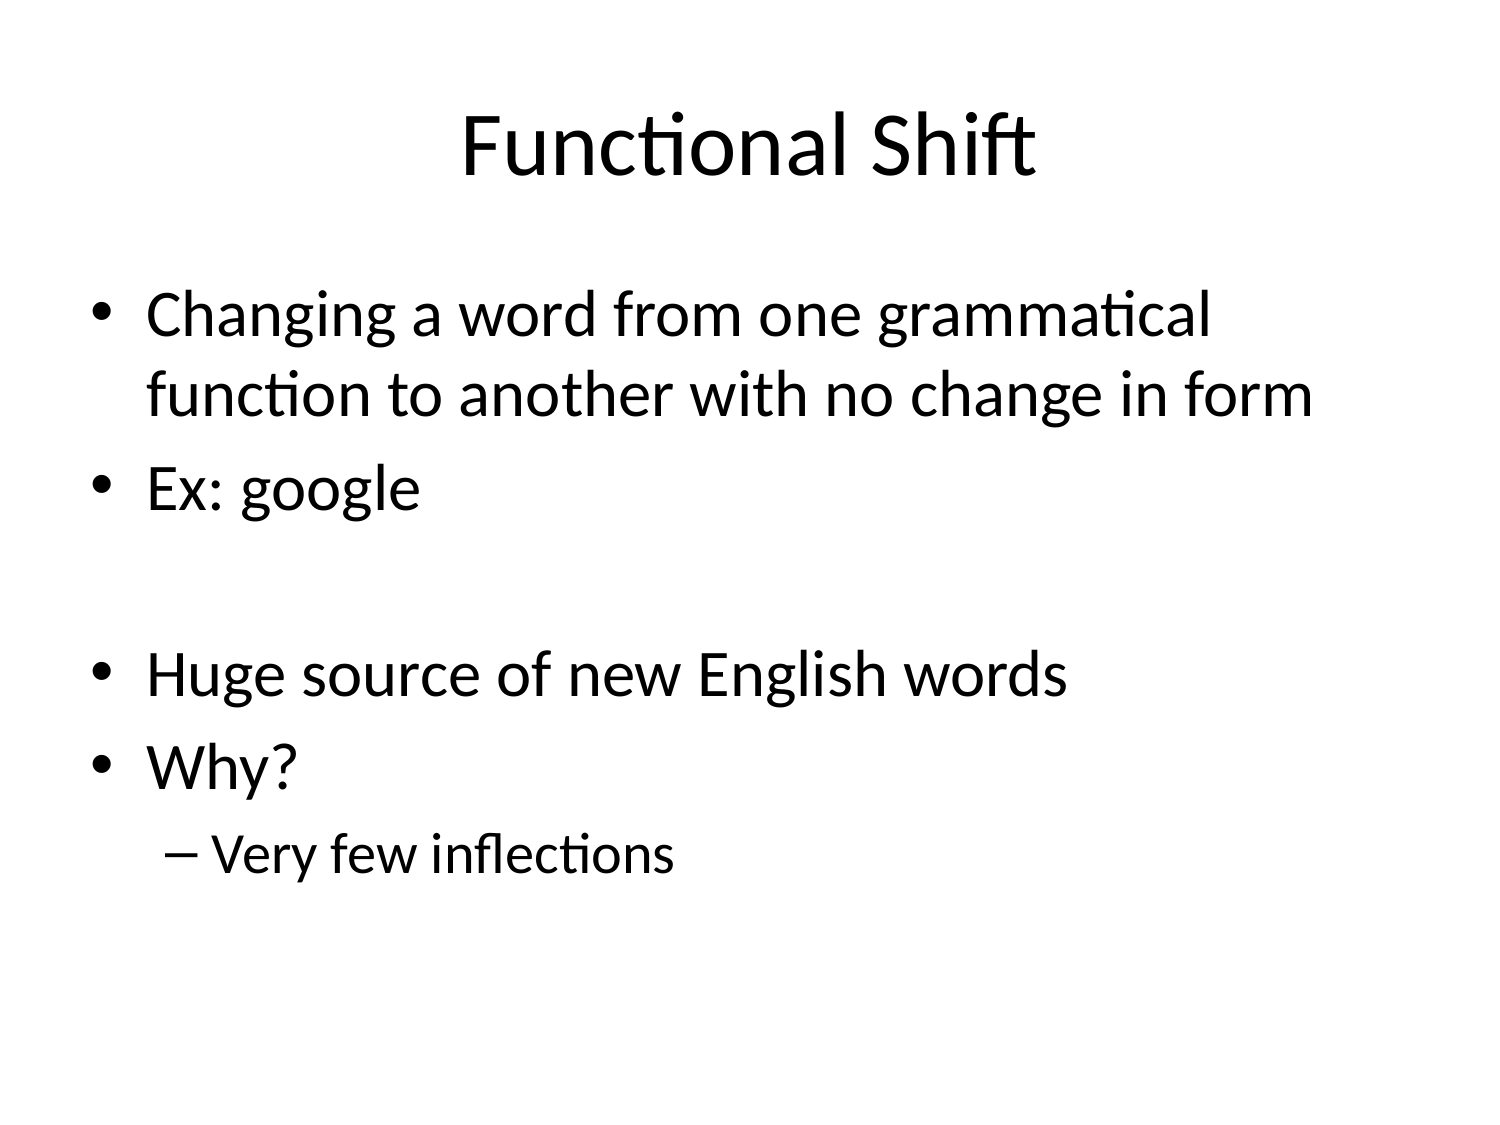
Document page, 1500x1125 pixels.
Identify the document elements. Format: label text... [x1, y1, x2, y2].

title Functional Shift [75, 45, 1425, 233]
list Changing a word from one grammatical function to another with no change in form Ex: google Huge source of new English words Why? Very few inflections [75, 262, 1425, 1005]
